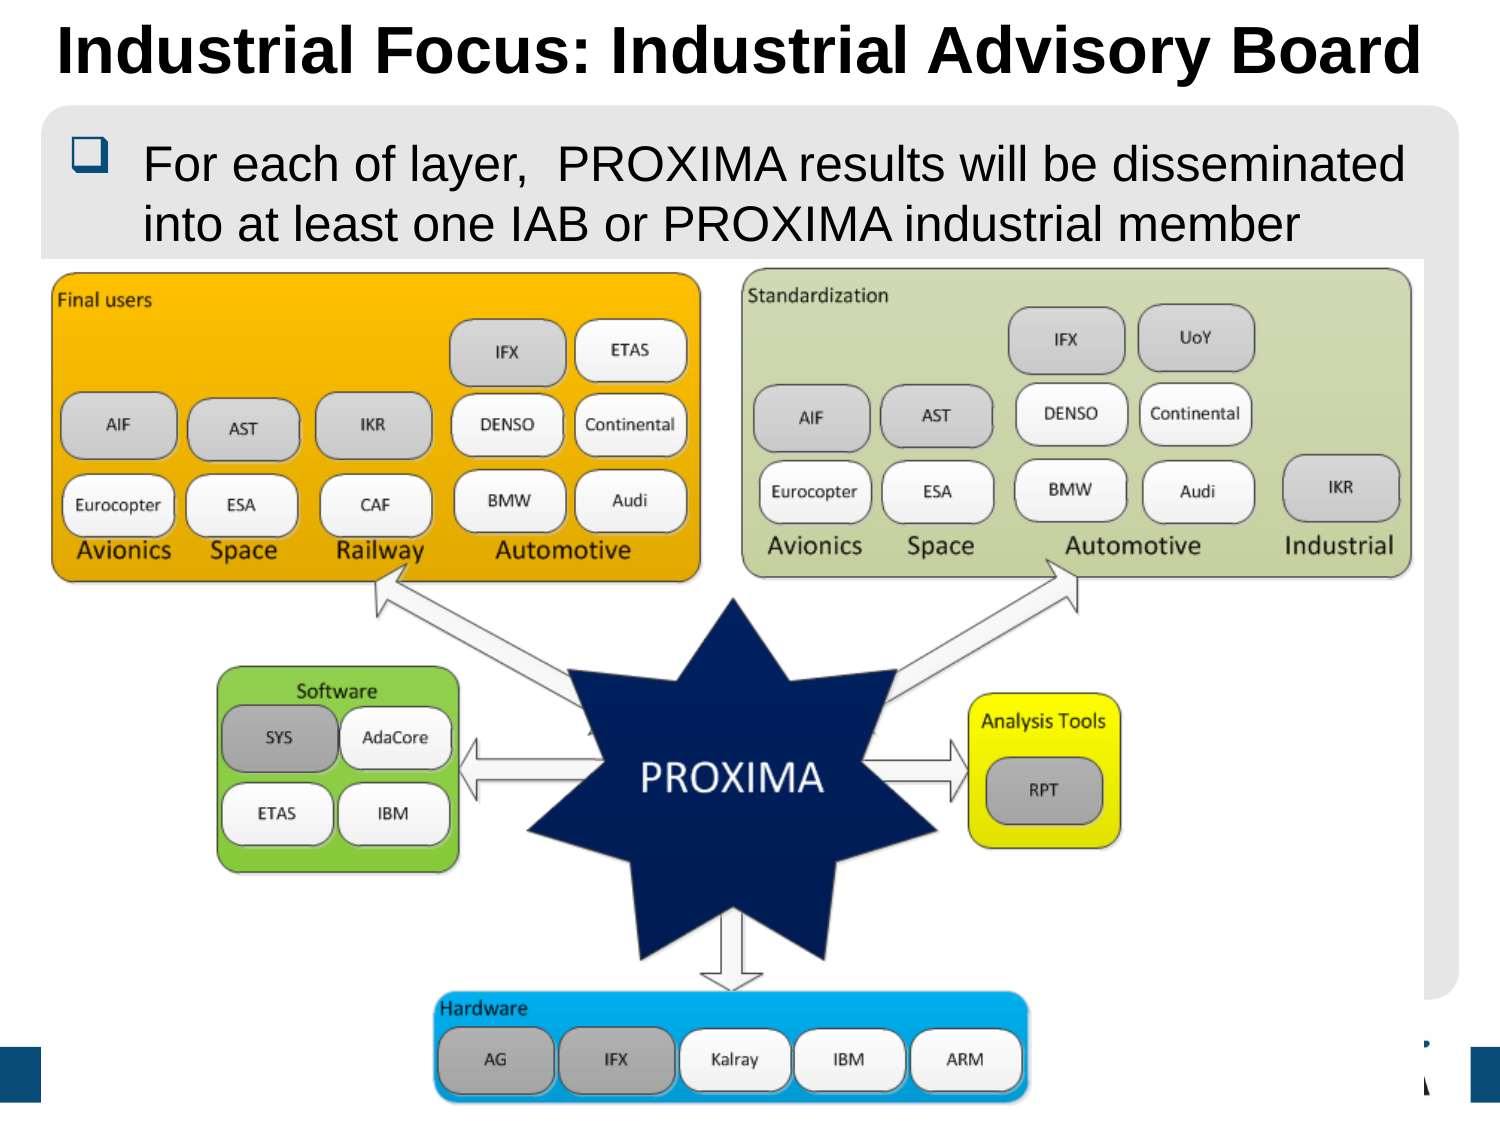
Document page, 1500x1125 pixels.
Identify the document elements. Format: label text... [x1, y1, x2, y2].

list For each of layer, PROXIMA results will be disseminated into at least one IAB or PROXIMA industrial member [53, 101, 1459, 268]
title Industrial Focus: Industrial Advisory Board [41, 0, 1471, 108]
picture [41, 259, 1434, 1117]
